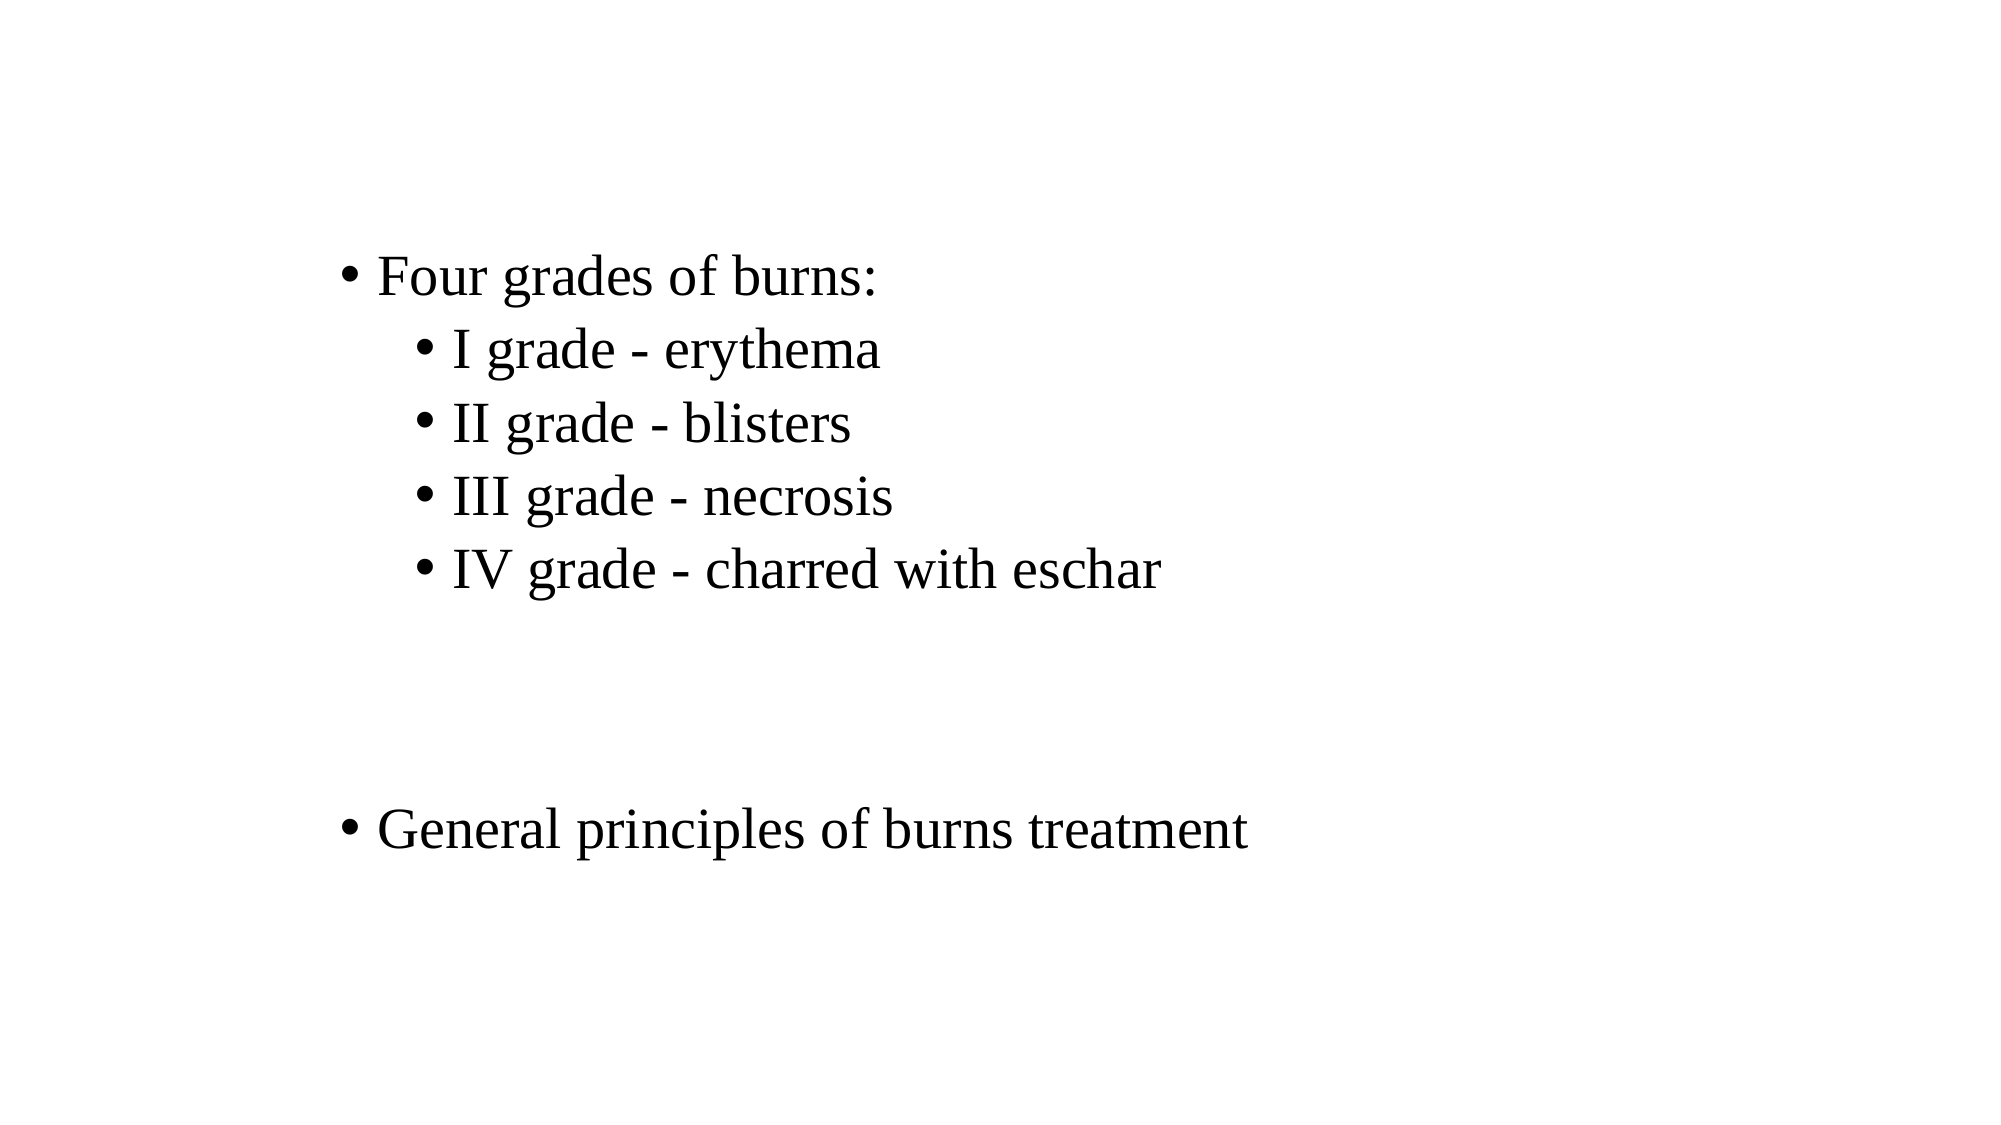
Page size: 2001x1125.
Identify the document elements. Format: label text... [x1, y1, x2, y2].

list Four grades of burns: I grade - erythema II grade - blisters III grade - necrosis IV grade - charred with eschar General principles of burns treatment [324, 237, 1675, 980]
